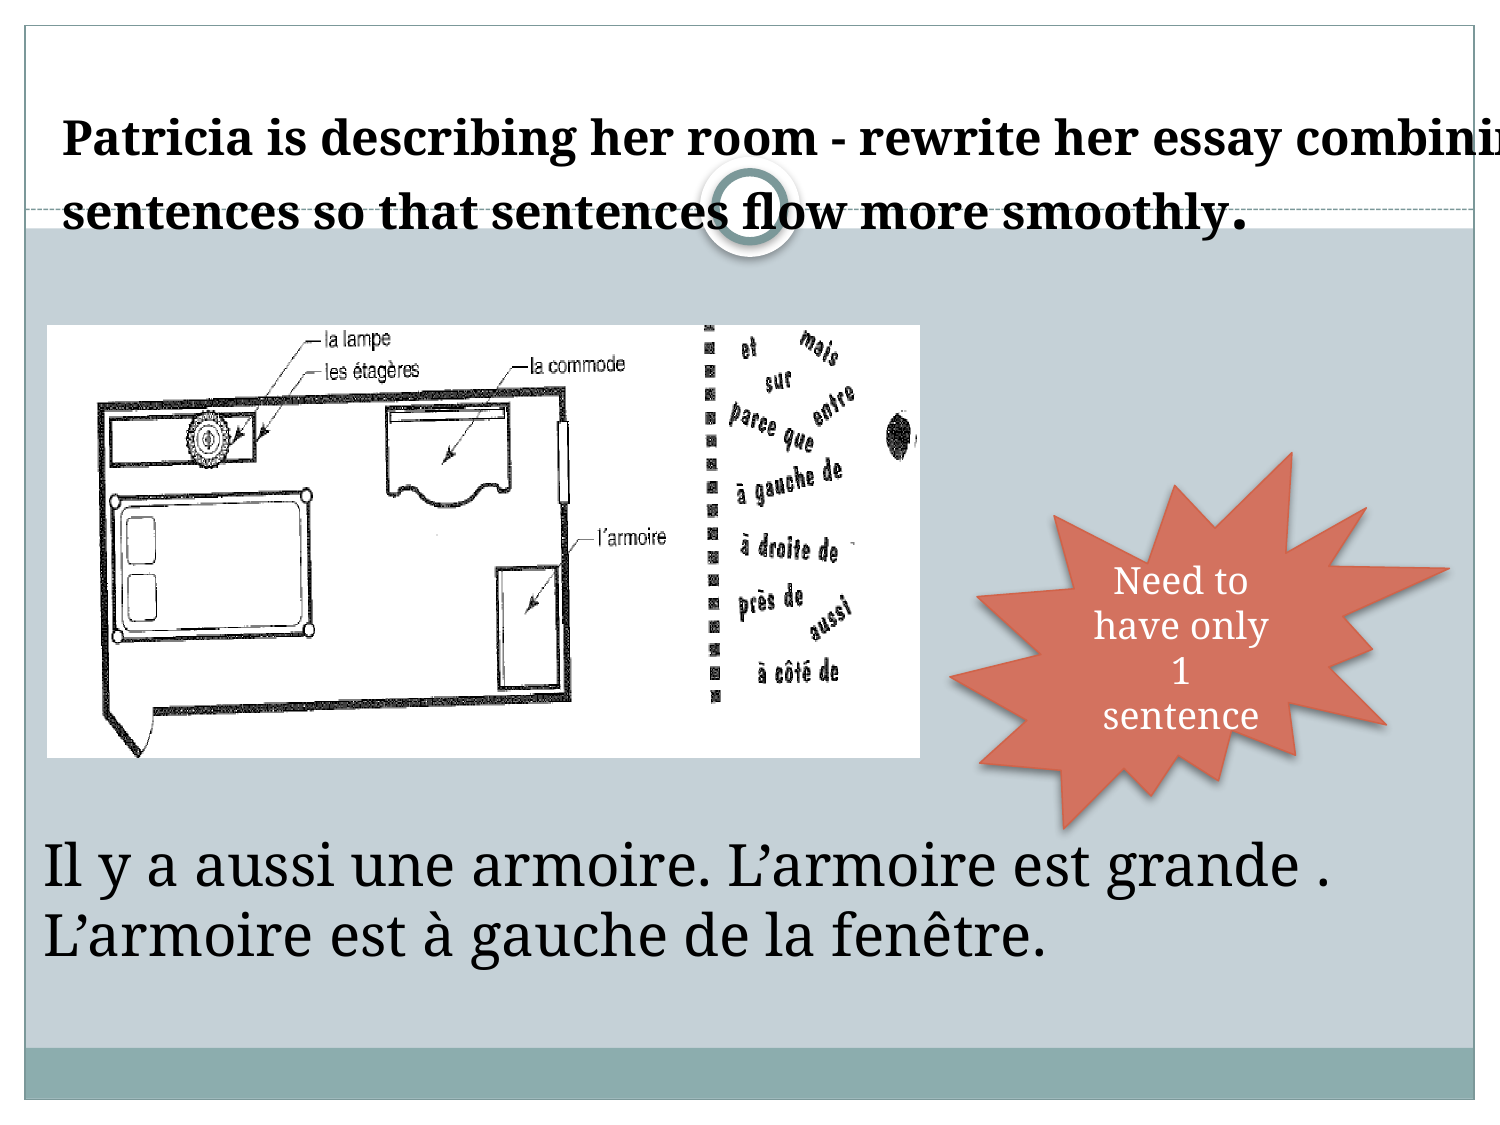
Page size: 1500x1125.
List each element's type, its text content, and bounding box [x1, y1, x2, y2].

text_box Il y a aussi une armoire. L’armoire est grande . L’armoire est à gauche de la fenêtre. [28, 820, 1500, 976]
picture [47, 325, 920, 759]
title Patricia is describing her room - rewrite her essay combining sentences so that sentences flow more smoothly. [47, 50, 1500, 250]
text_box Need to have only 1 sentence [949, 451, 1451, 830]
